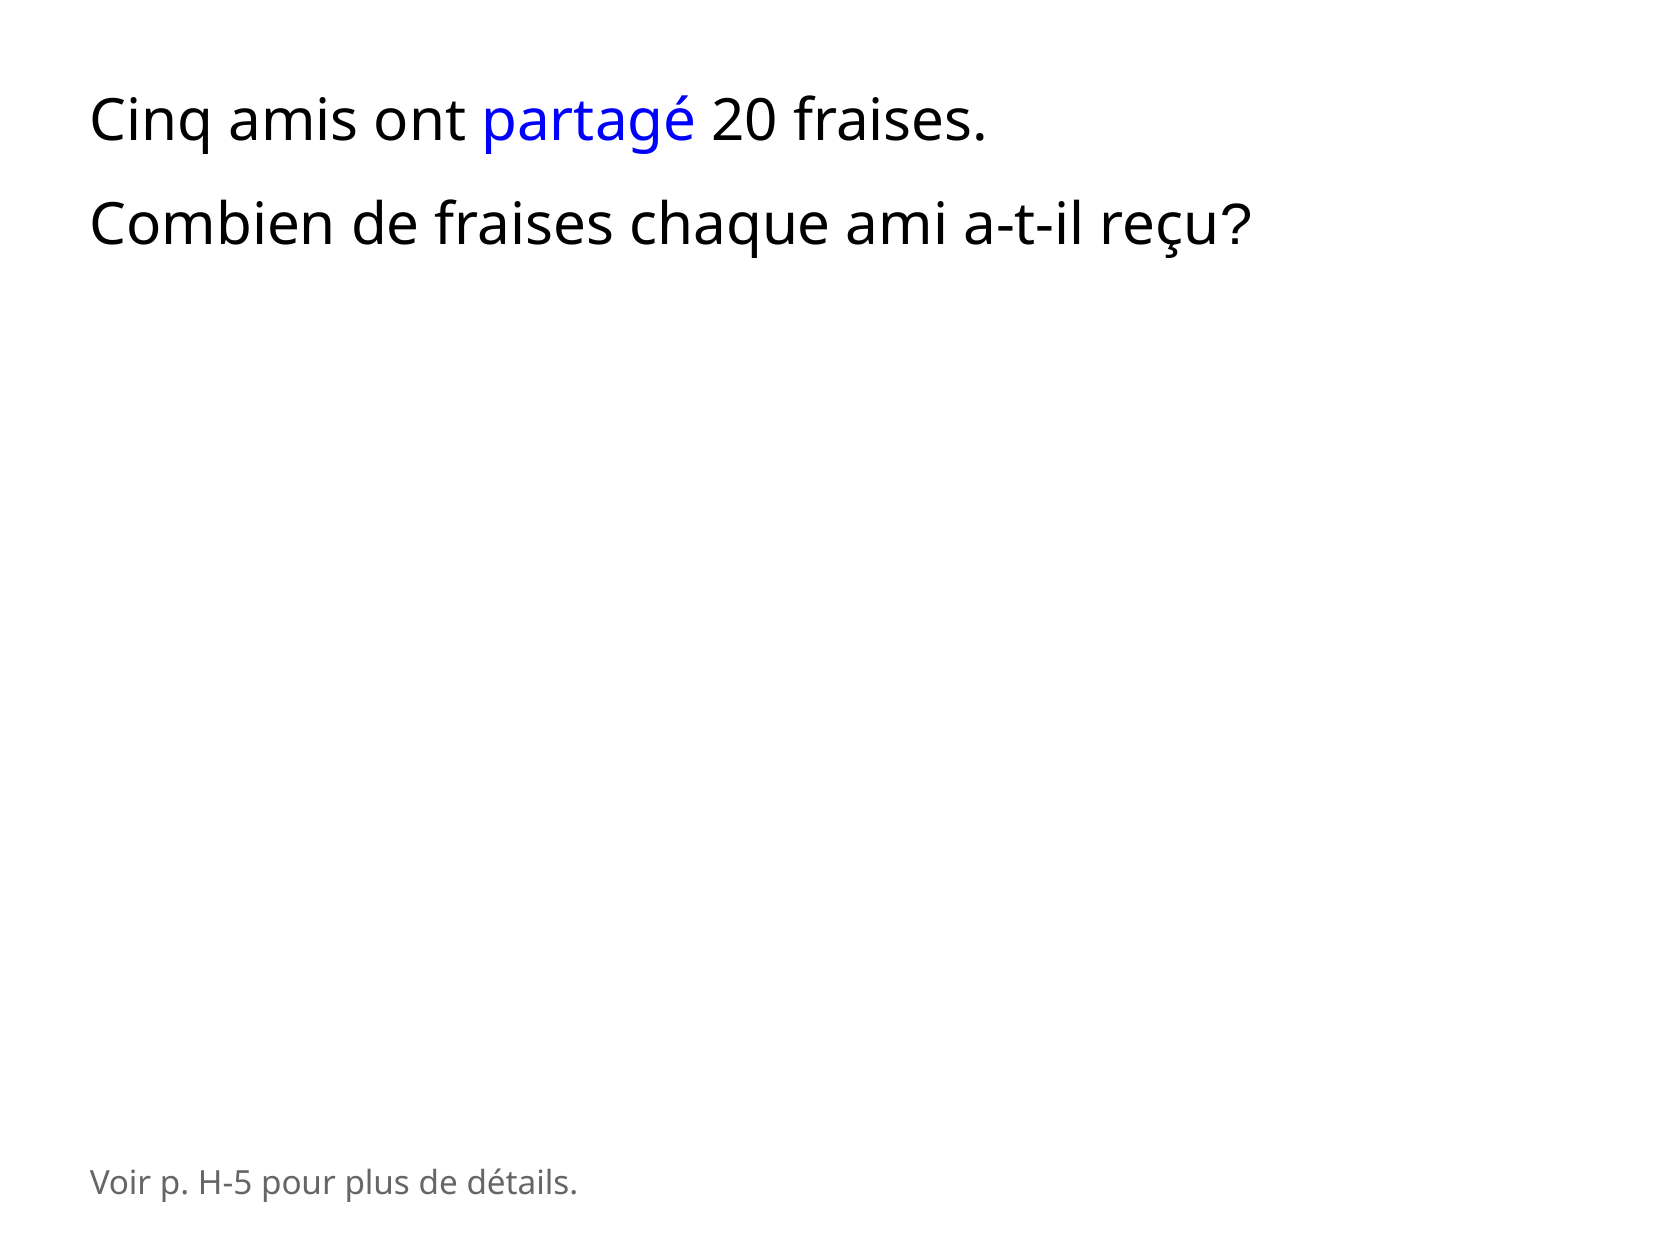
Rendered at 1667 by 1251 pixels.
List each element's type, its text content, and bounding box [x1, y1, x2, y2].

text_box Cinq amis ont partagé 20 fraises. Combien de fraises chaque ami a-t-il reçu? [74, 64, 1626, 264]
text_box Voir p. H-5 pour plus de détails. [75, 1147, 1113, 1209]
